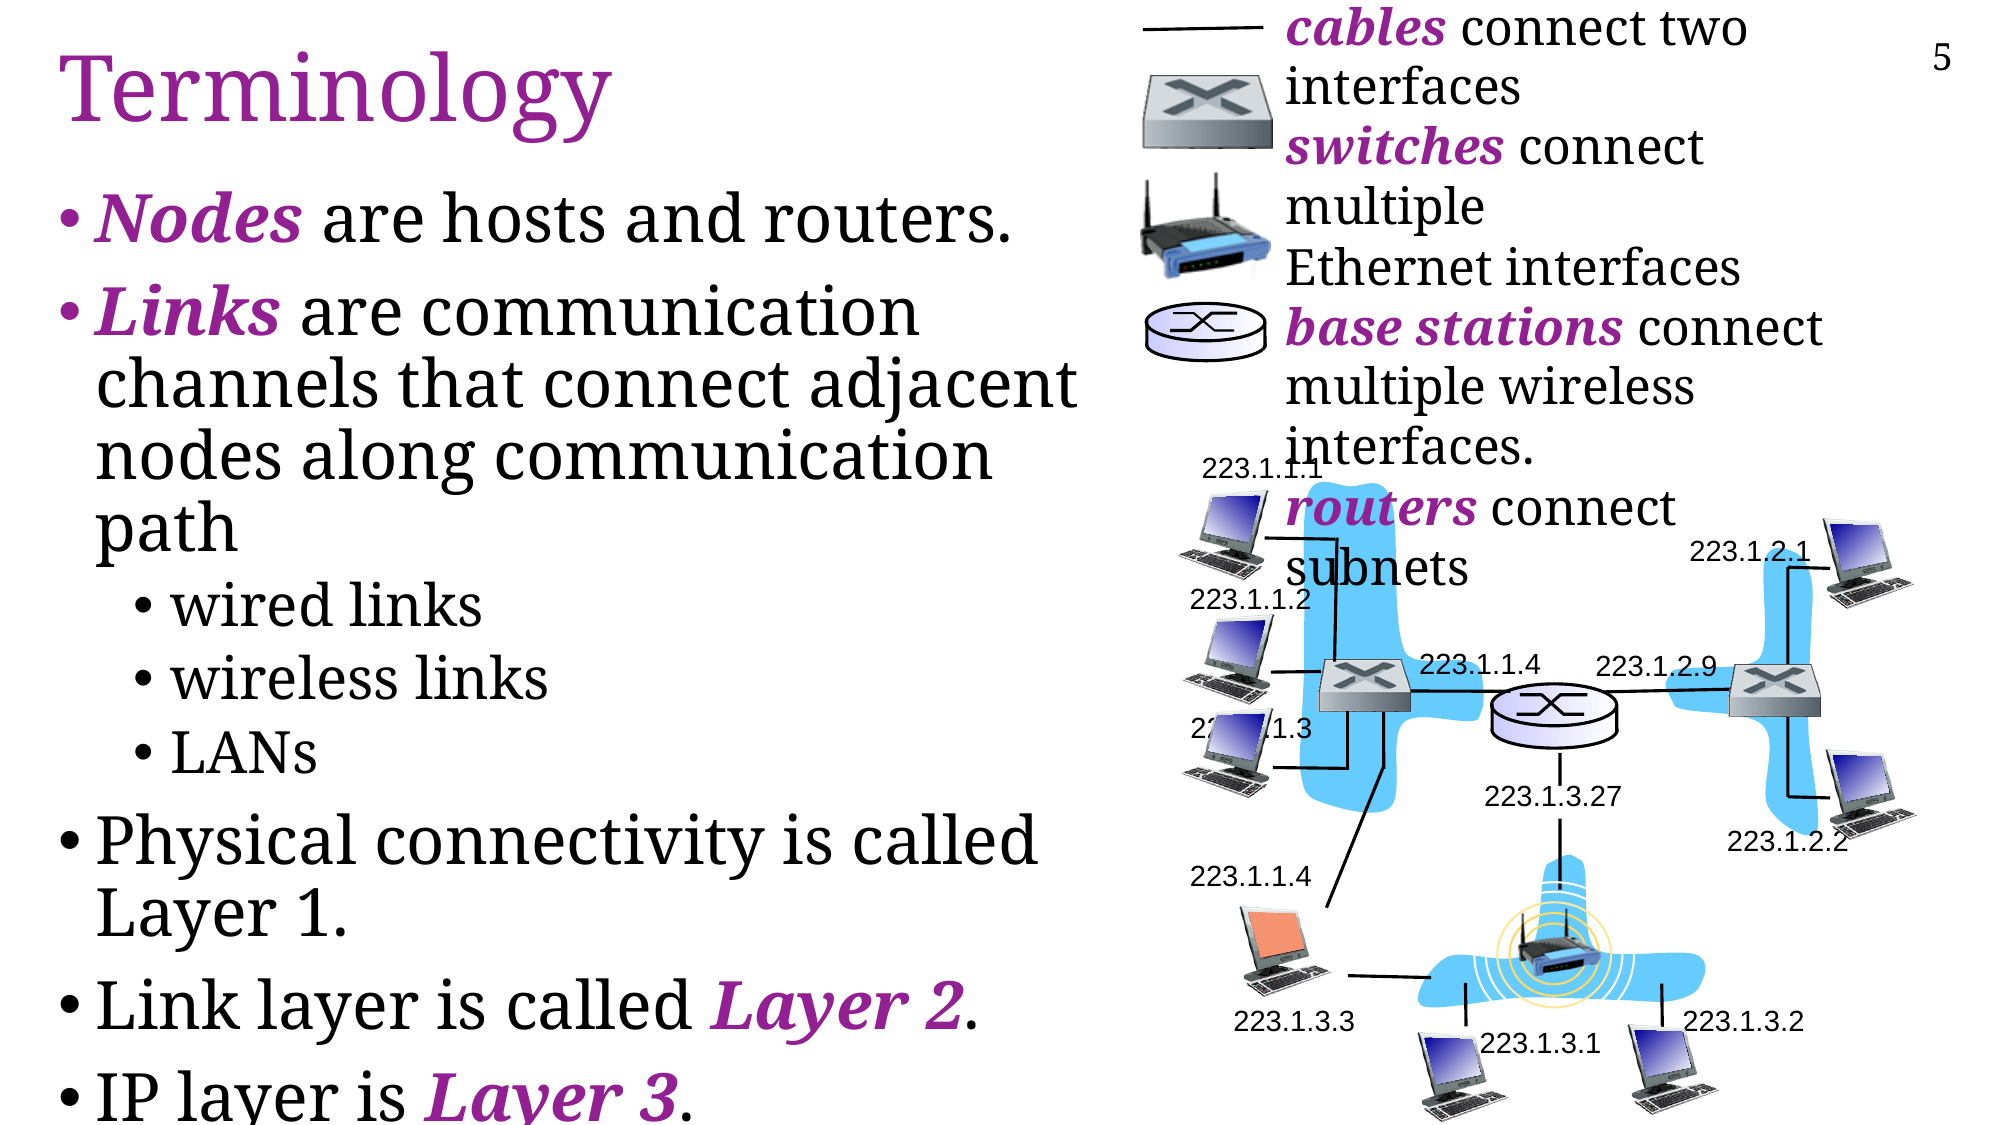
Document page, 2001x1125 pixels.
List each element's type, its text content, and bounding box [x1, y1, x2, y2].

picture [1140, 172, 1272, 280]
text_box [1146, 303, 1266, 361]
title Terminology [43, 25, 1196, 158]
title Terminology [1883, 25, 1953, 158]
text_box cables connect two interfaces switches connect multiple Ethernet interfaces base stations connect multiple wireless interfaces. routers connect subnets [1196, 0, 1883, 441]
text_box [1069, 441, 1939, 1125]
list Nodes are hosts and routers. Links are communication channels that connect adjacent nodes along communication path wired links wireless links LANs Physical connectivity is called Layer 1. Link layer is called Layer 2. IP layer is Layer 3. Transport (TCP) layer is Layer 4. [43, 177, 1097, 1101]
picture [1142, 75, 1273, 149]
